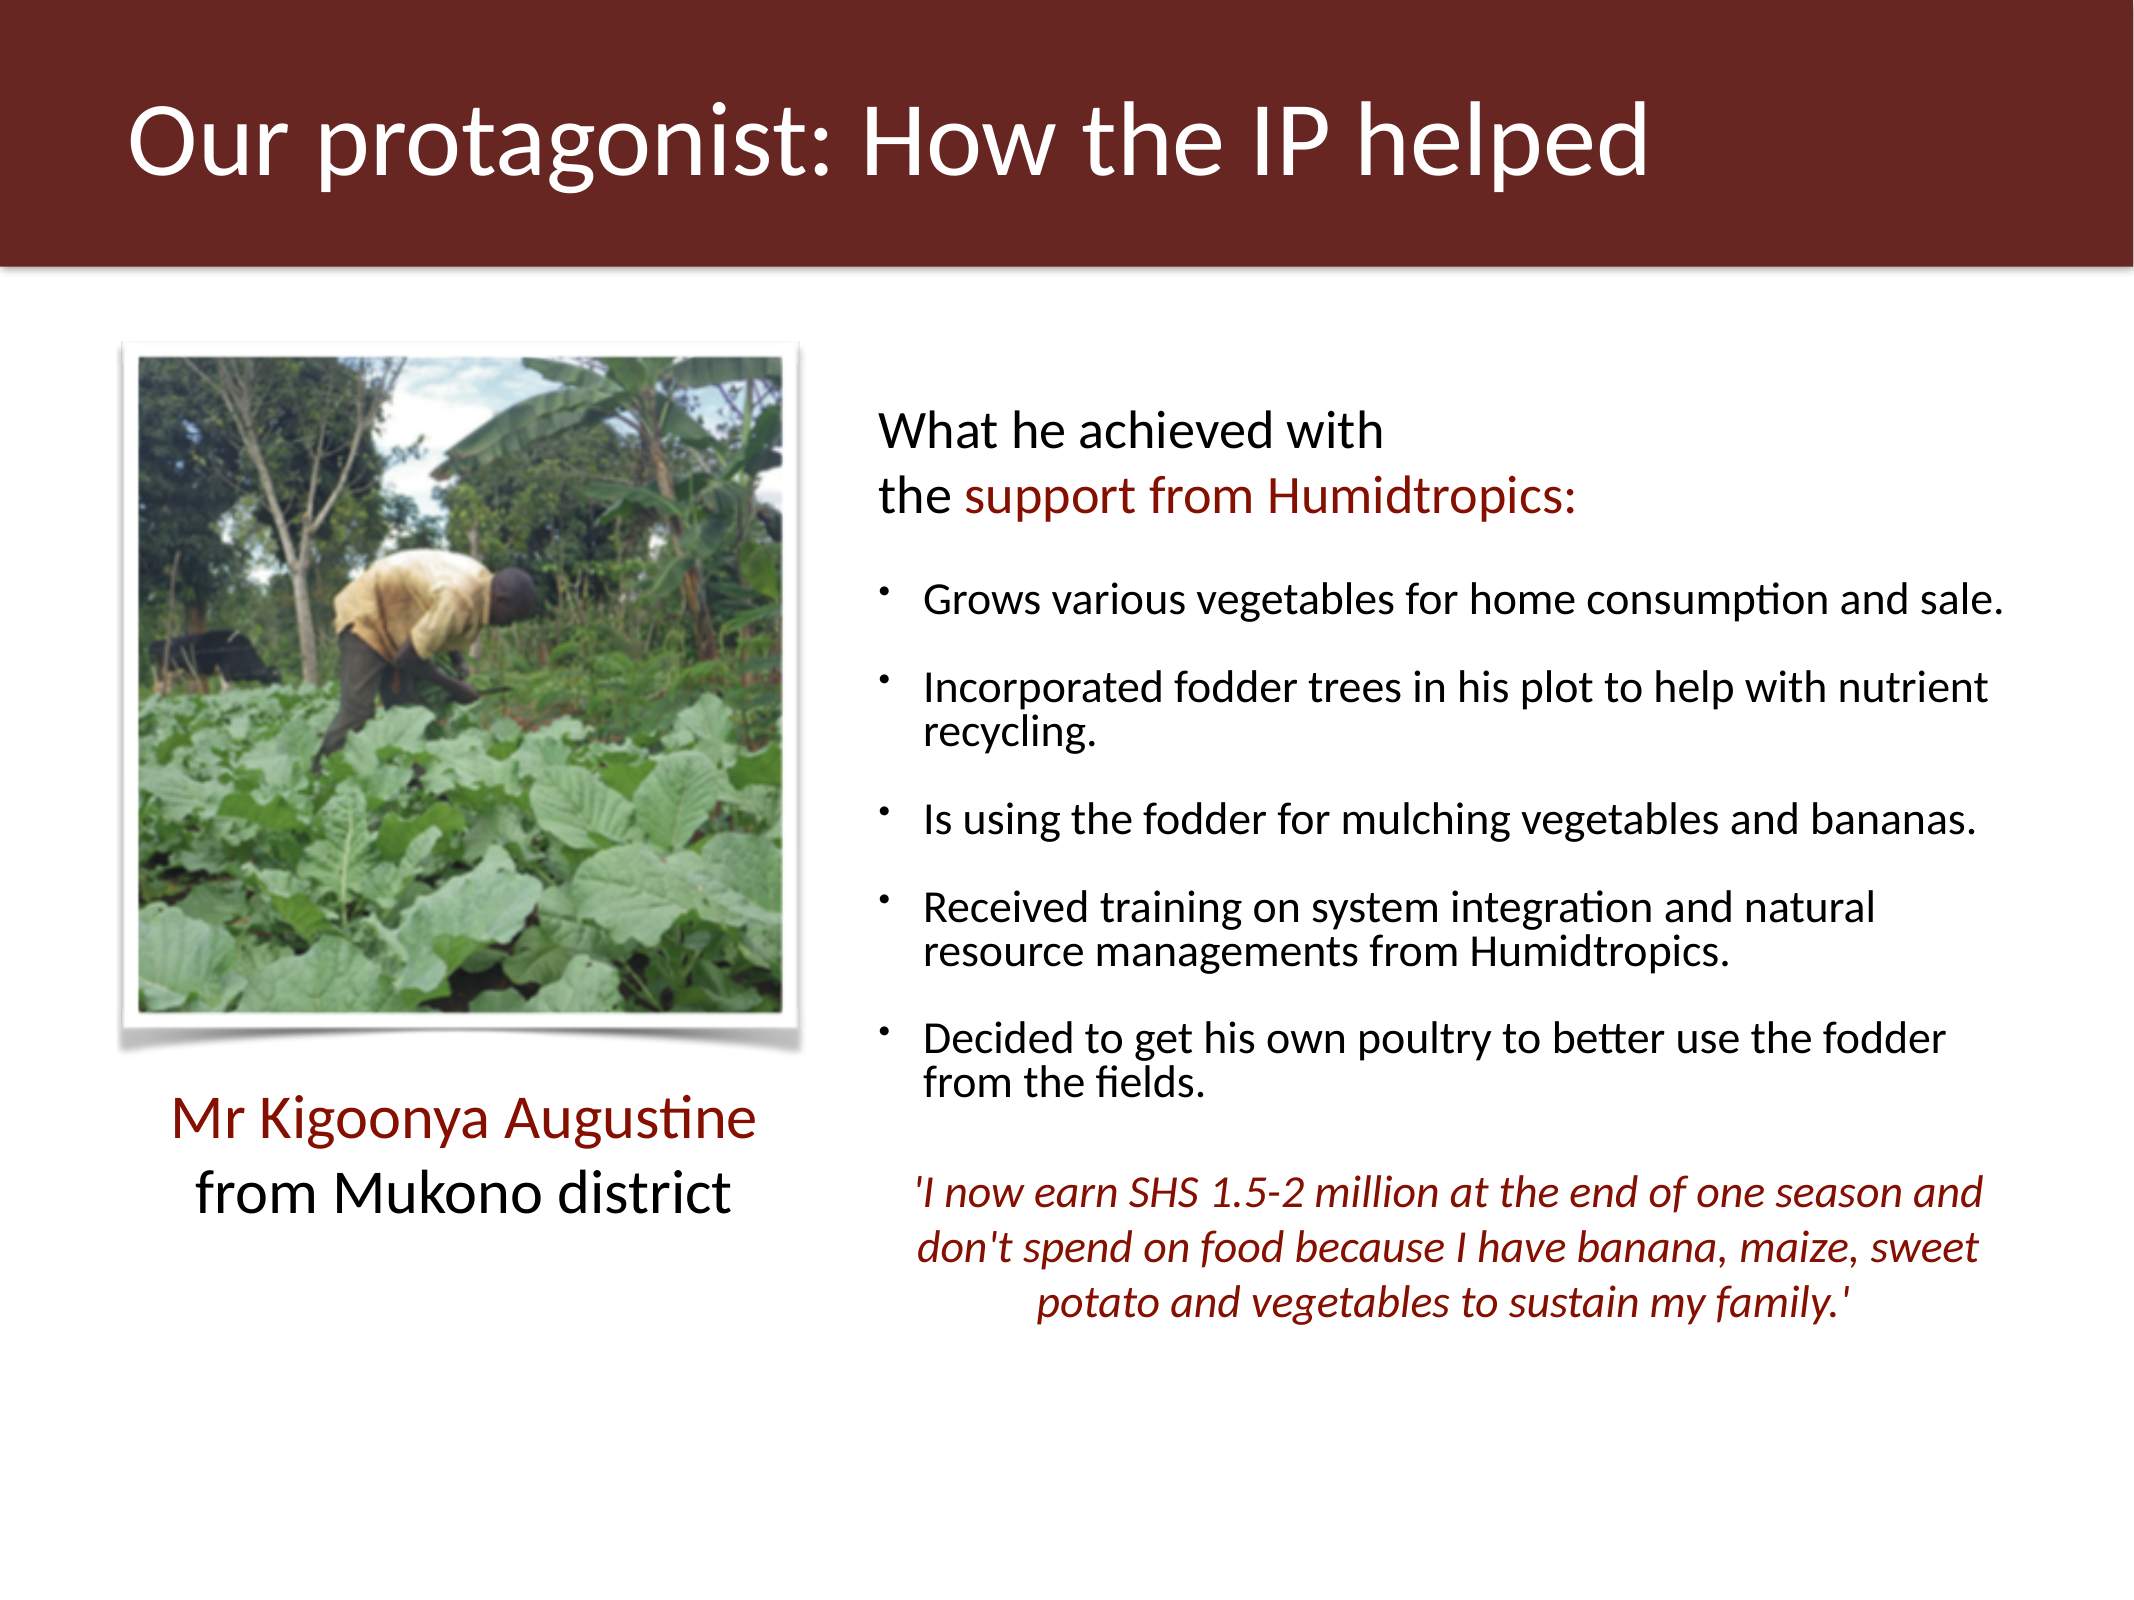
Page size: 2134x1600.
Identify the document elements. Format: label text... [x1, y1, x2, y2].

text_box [116, 340, 806, 1059]
text_box What he achieved with the support from Humidtropics: Grows various vegetables for home consumption and sale. Incorporated fodder trees in his plot to help with nutrient recycling. Is using the fodder for mulching vegetables and bananas. Received training on system integration and natural resource managements from Humidtropics. Decided to get his own poultry to better use the fodder from the fields. 'I now earn SHS 1.5-2 million at the end of one season and don't spend on food because I have banana, maize, sweet potato and vegetables to sustain my family.' [870, 386, 2027, 1335]
text_box Mr Kigoonya Augustine from Mukono district [162, 1067, 768, 1235]
title Our protagonist: How the IP helped [106, 0, 2027, 267]
